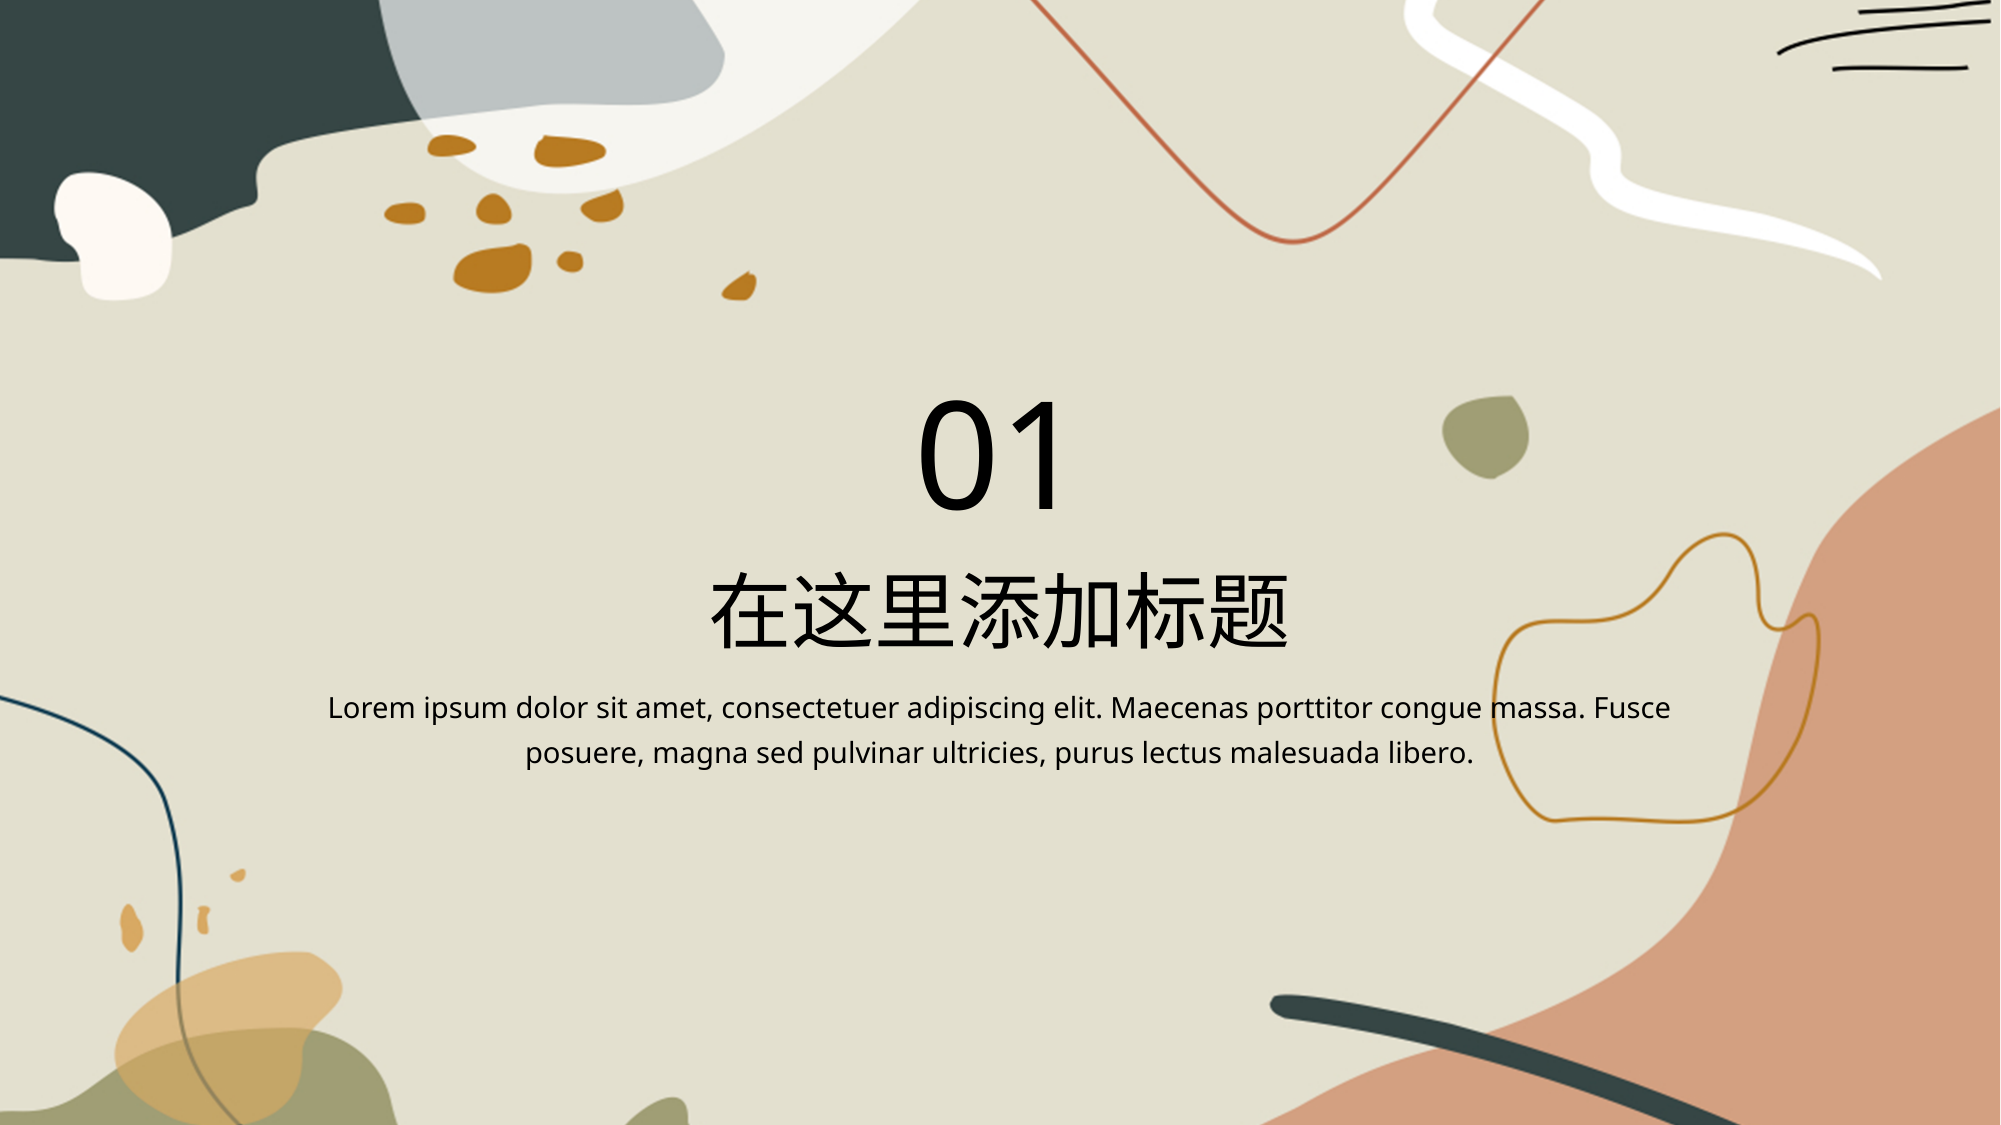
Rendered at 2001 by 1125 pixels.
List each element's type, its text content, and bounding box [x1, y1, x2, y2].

text_box Lorem ipsum dolor sit amet, consectetuer adipiscing elit. Maecenas porttitor congue massa. Fusce posuere, magna sed pulvinar ultricies, purus lectus malesuada libero. [301, 671, 1699, 777]
text_box 在这里添加标题 [693, 551, 1307, 668]
picture [0, 0, 2001, 1125]
text_box 01 [899, 351, 1101, 547]
